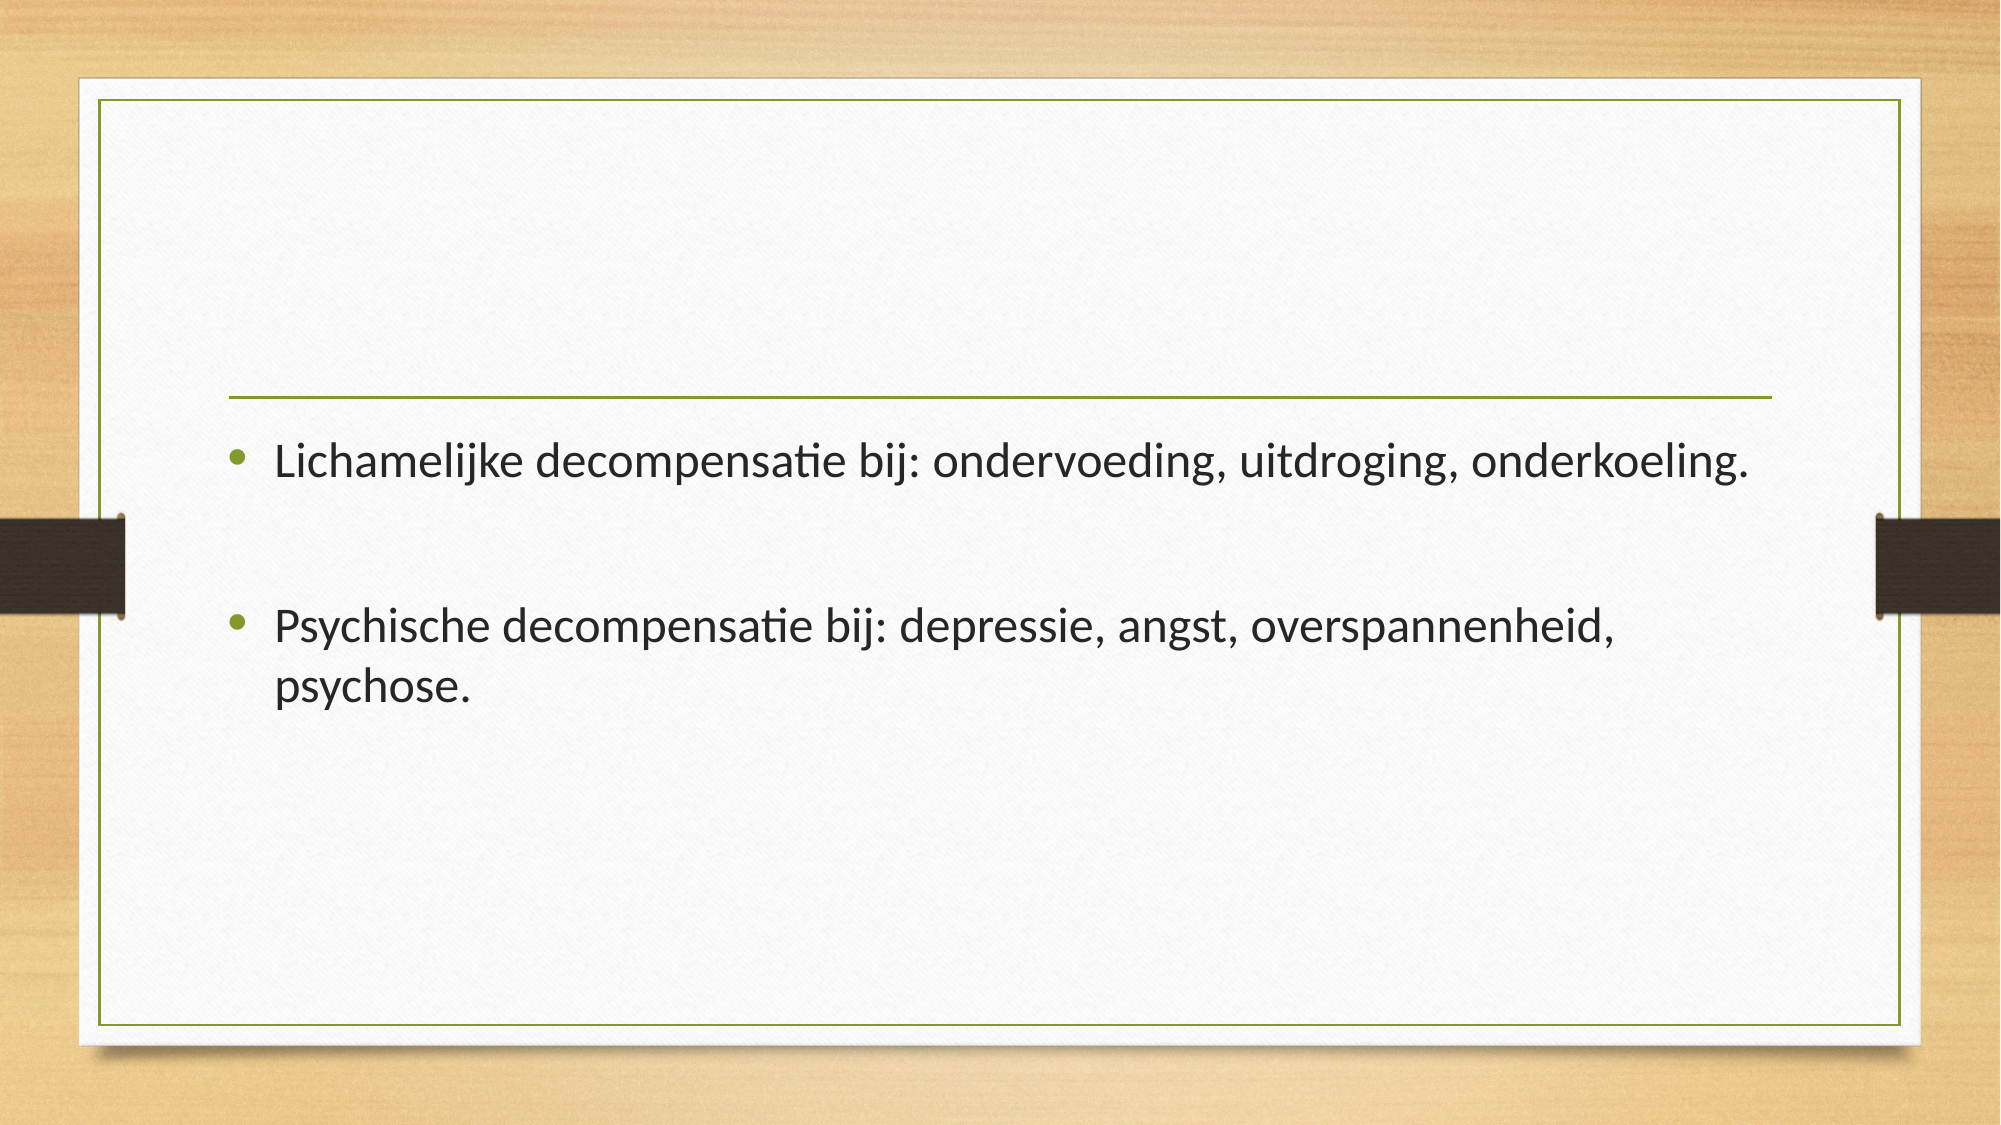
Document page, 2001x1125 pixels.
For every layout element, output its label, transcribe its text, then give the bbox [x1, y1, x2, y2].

list Lichamelijke decompensatie bij: ondervoeding, uitdroging, onderkoeling. Psychische decompensatie bij: depressie, angst, overspannenheid, psychose. [212, 419, 1788, 964]
picture [0, 0, 2001, 1125]
